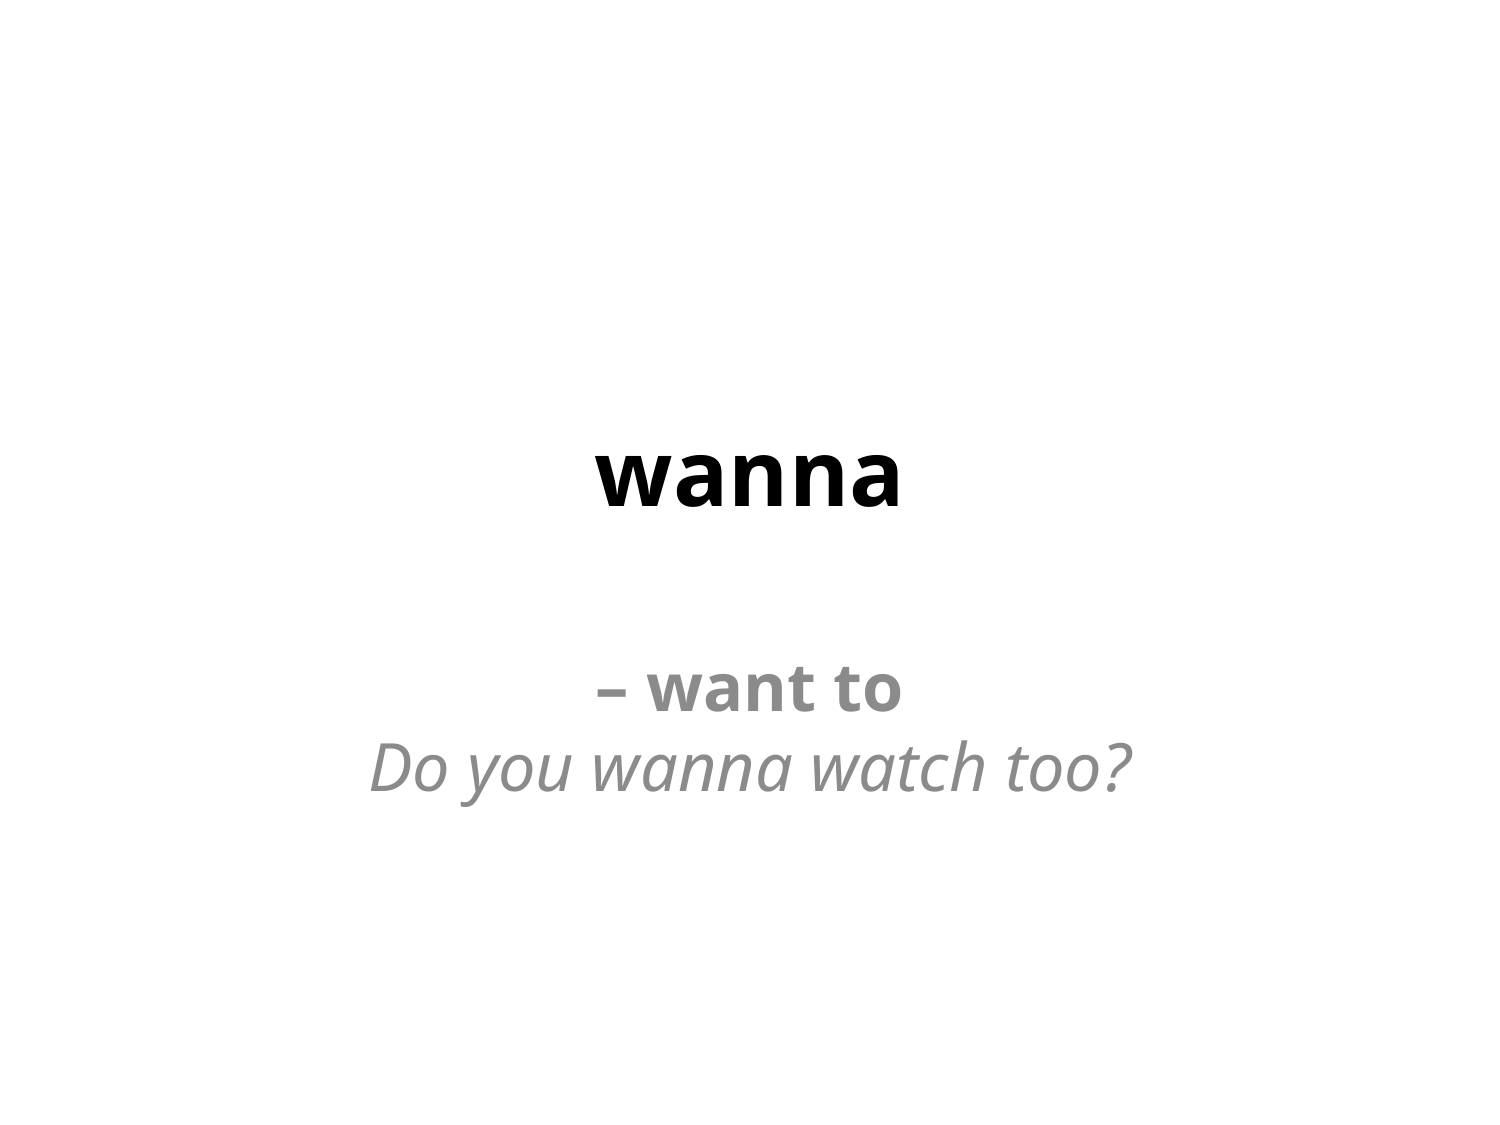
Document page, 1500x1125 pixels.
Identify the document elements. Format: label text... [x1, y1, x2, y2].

title wanna [112, 349, 1388, 591]
subtitle – want to Do you wanna watch too? [225, 637, 1275, 925]
